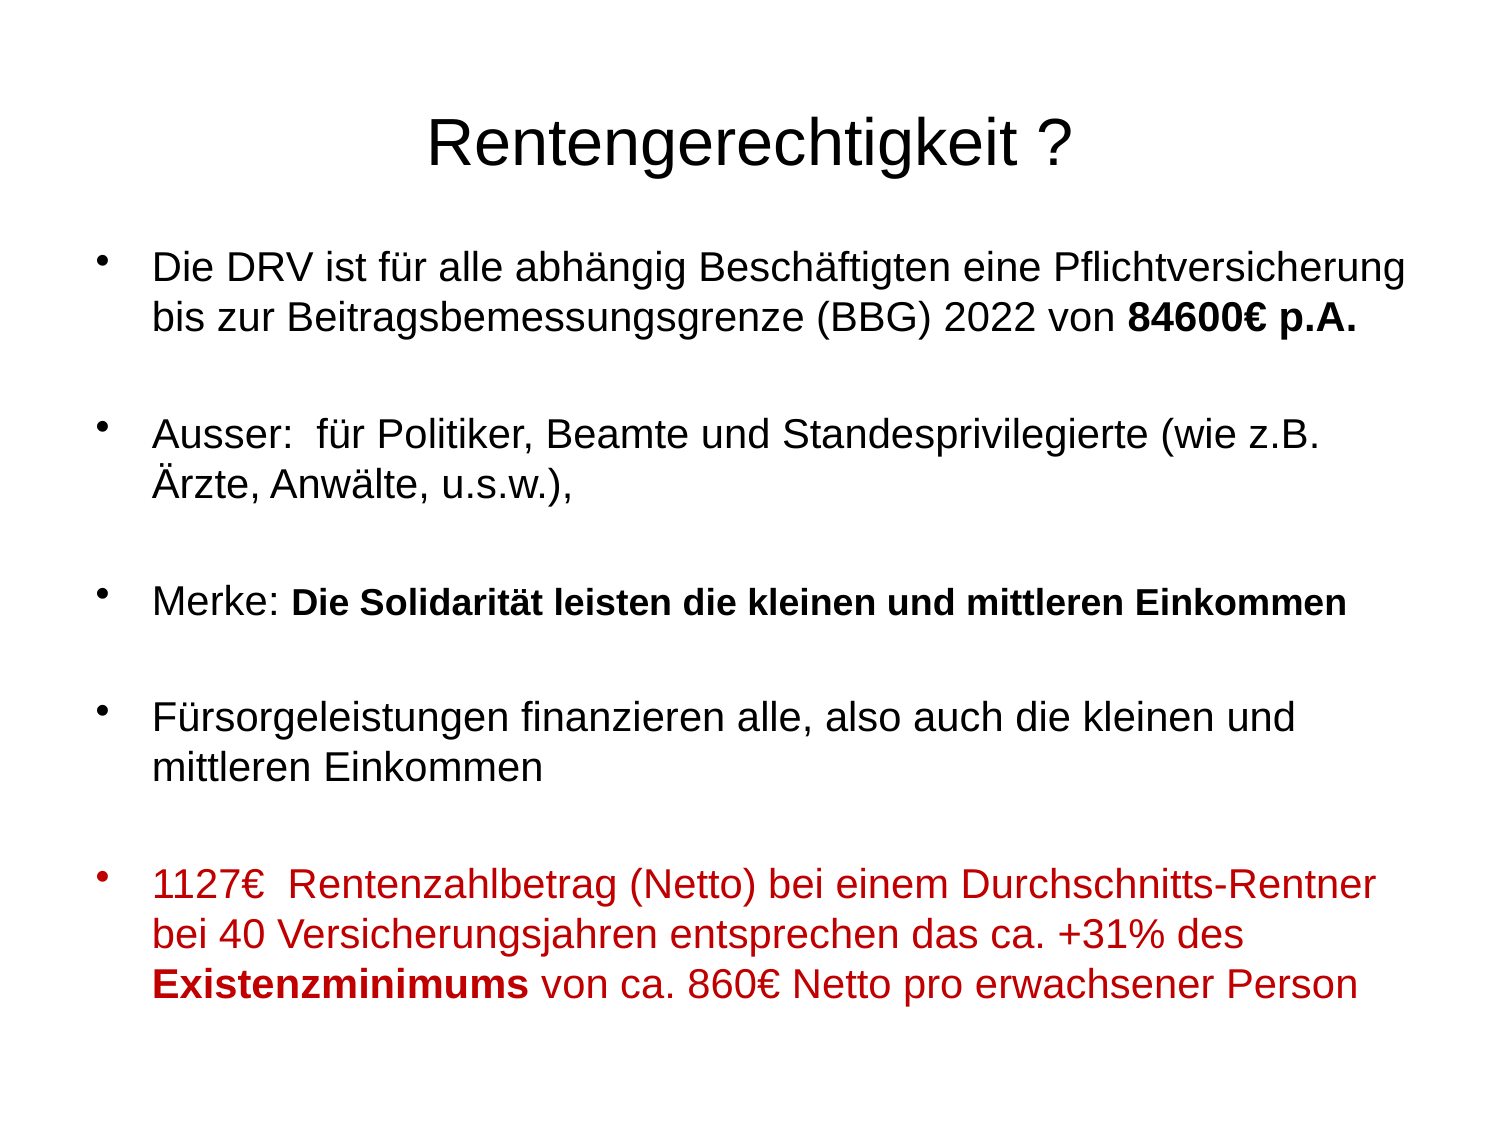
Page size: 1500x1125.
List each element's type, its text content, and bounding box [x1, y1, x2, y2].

list Die DRV ist für alle abhängig Beschäftigten eine Pflichtversicherung bis zur Beitragsbemessungsgrenze (BBG) 2022 von 84600€ p.A. Ausser: für Politiker, Beamte und Standesprivilegierte (wie z.B. Ärzte, Anwälte, u.s.w.), Merke: Die Solidarität leisten die kleinen und mittleren Einkommen Fürsorgeleistungen finanzieren alle, also auch die kleinen und mittleren Einkommen 1127€ Rentenzahlbetrag (Netto) bei einem Durchschnitts-Rentner bei 40 Versicherungsjahren entsprechen das ca. +31% des Existenzminimums von ca. 860€ Netto pro erwachsener Person [80, 232, 1431, 1029]
title Rentengerechtigkeit ? [74, 44, 1426, 233]
